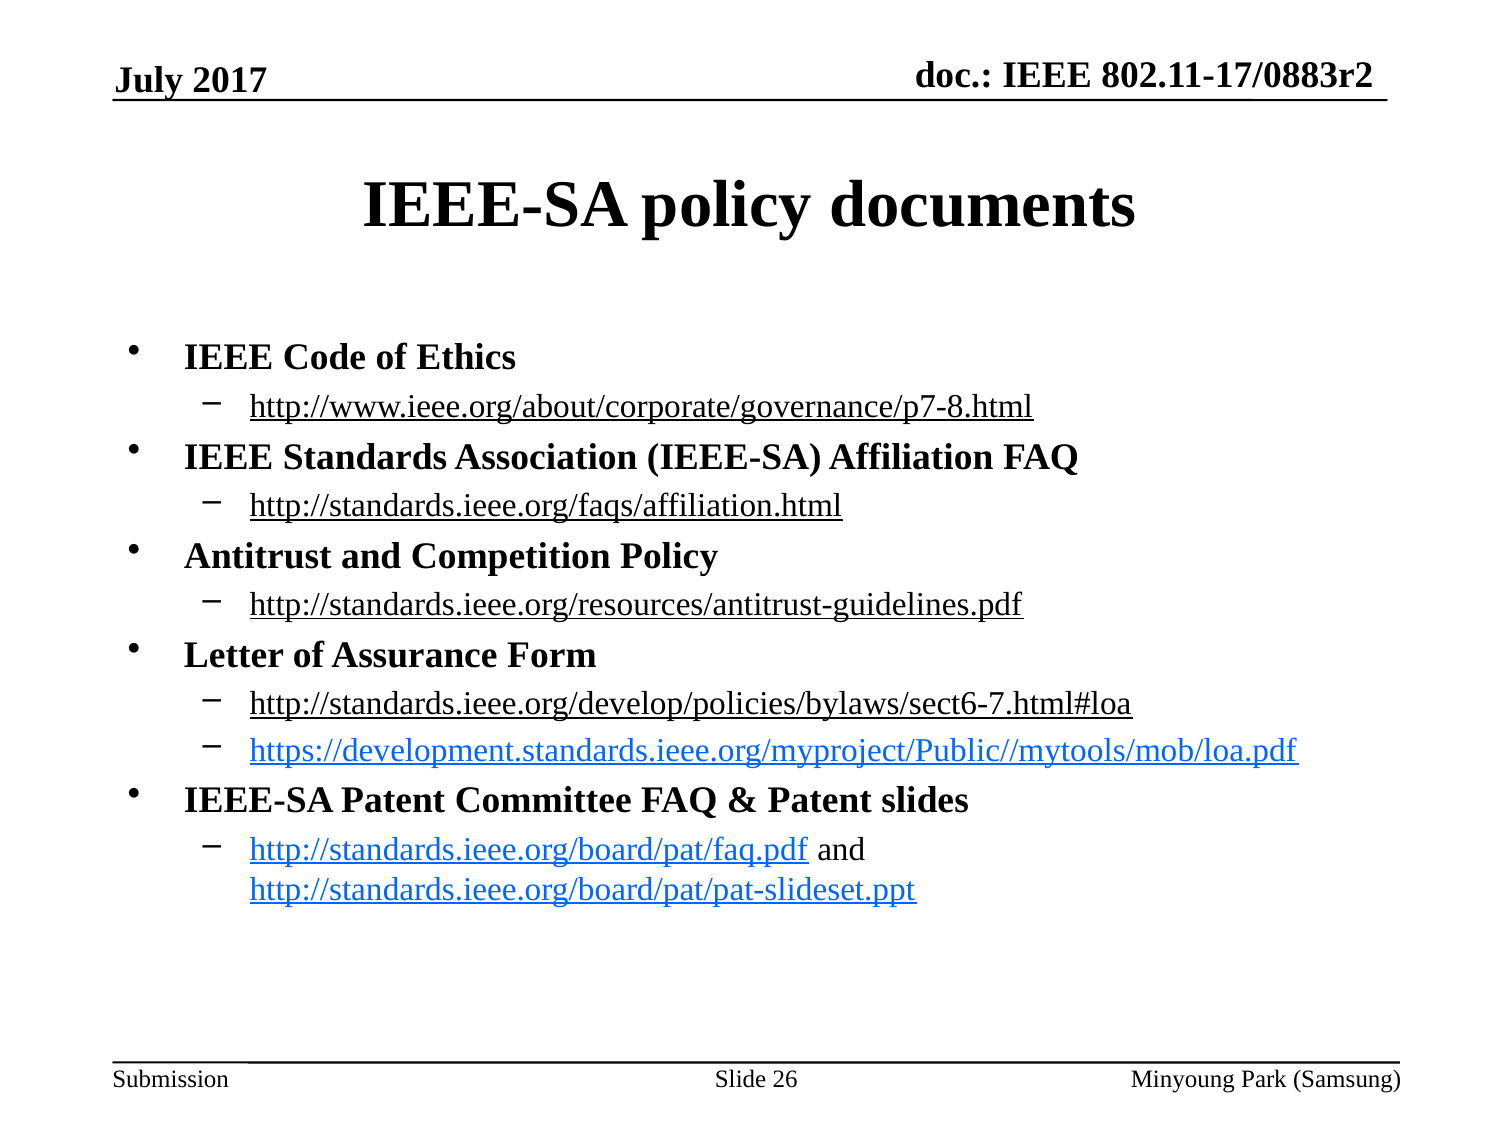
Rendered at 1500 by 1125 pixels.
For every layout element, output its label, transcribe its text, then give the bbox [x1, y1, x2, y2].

footer Minyoung Park (Samsung) [949, 1061, 1402, 1093]
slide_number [114, 54, 374, 101]
title IEEE-SA policy documents [112, 112, 1388, 288]
slide_number Slide 26 [712, 1061, 800, 1093]
list IEEE Code of Ethics http://www.ieee.org/about/corporate/governance/p7-8.html IEEE Standards Association (IEEE-SA) Affiliation FAQ http://standards.ieee.org/faqs/affiliation.html Antitrust and Competition Policy http://standards.ieee.org/resources/antitrust-guidelines.pdf Letter of Assurance Form http://standards.ieee.org/develop/policies/bylaws/sect6-7.html#loa https://development.standards.ieee.org/myproject/Public//mytools/mob/loa.pdf IEEE-SA Patent Committee FAQ & Patent slides http://standards.ieee.org/board/pat/faq.pdf and http://standards.ieee.org/board/pat/pat-slideset.ppt [112, 324, 1388, 1000]
